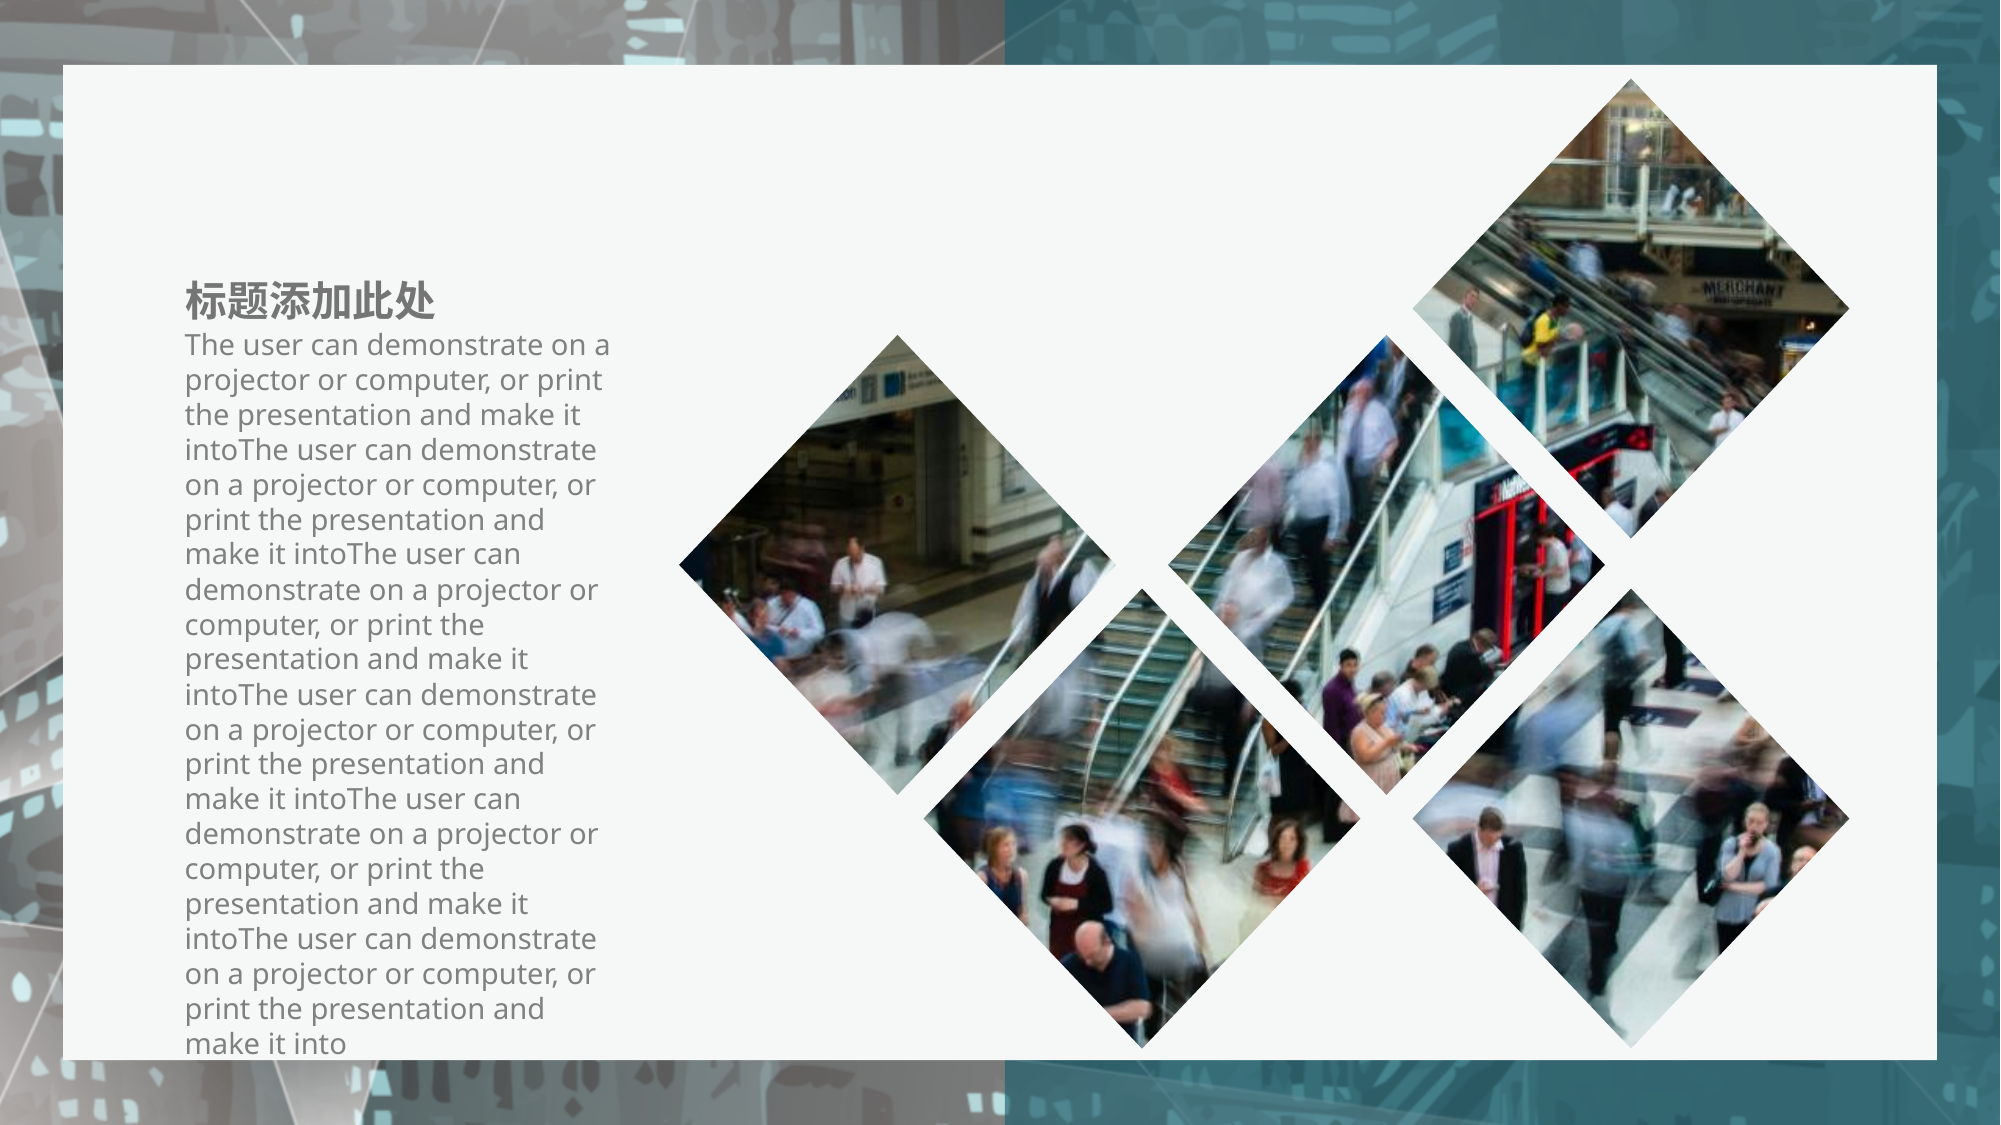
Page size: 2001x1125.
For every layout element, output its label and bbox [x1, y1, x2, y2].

text_box [169, 267, 630, 829]
picture [679, 78, 1850, 1049]
picture [0, 0, 1004, 1125]
